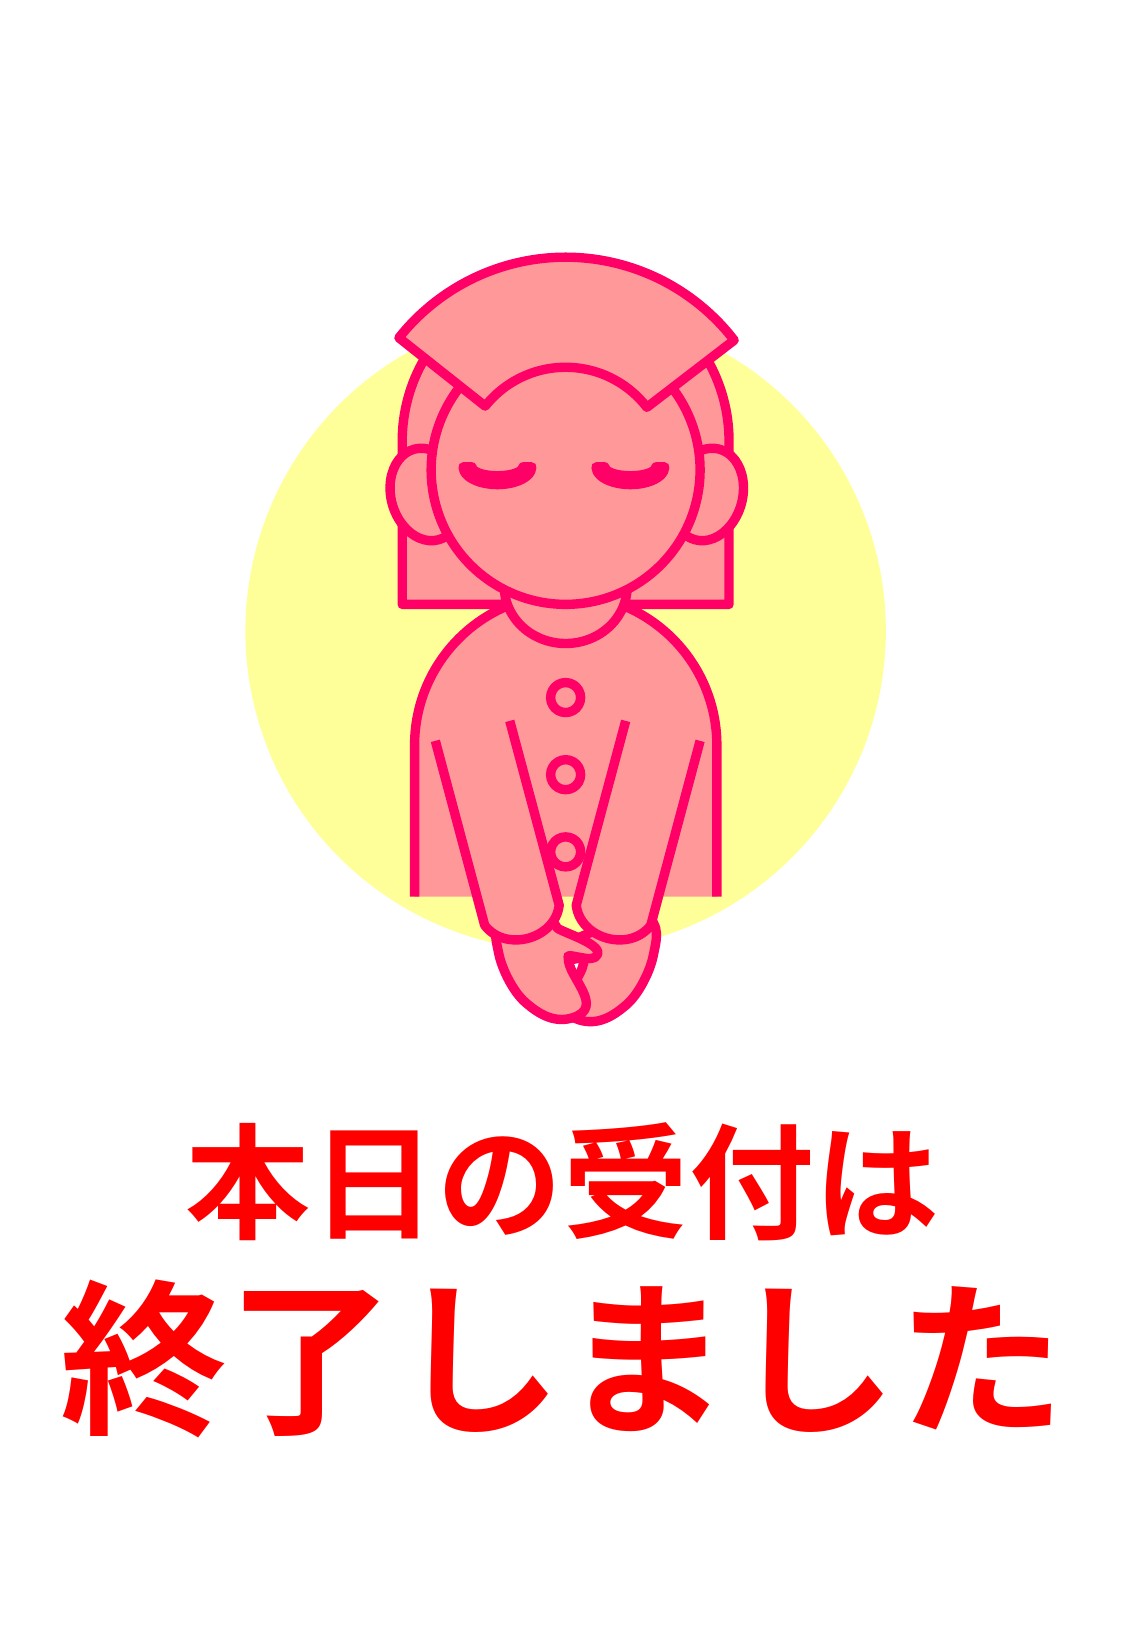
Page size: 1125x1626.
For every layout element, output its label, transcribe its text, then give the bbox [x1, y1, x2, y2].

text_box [245, 257, 887, 1025]
text_box 本日の受付は 終了しました [1, 1097, 1125, 1463]
